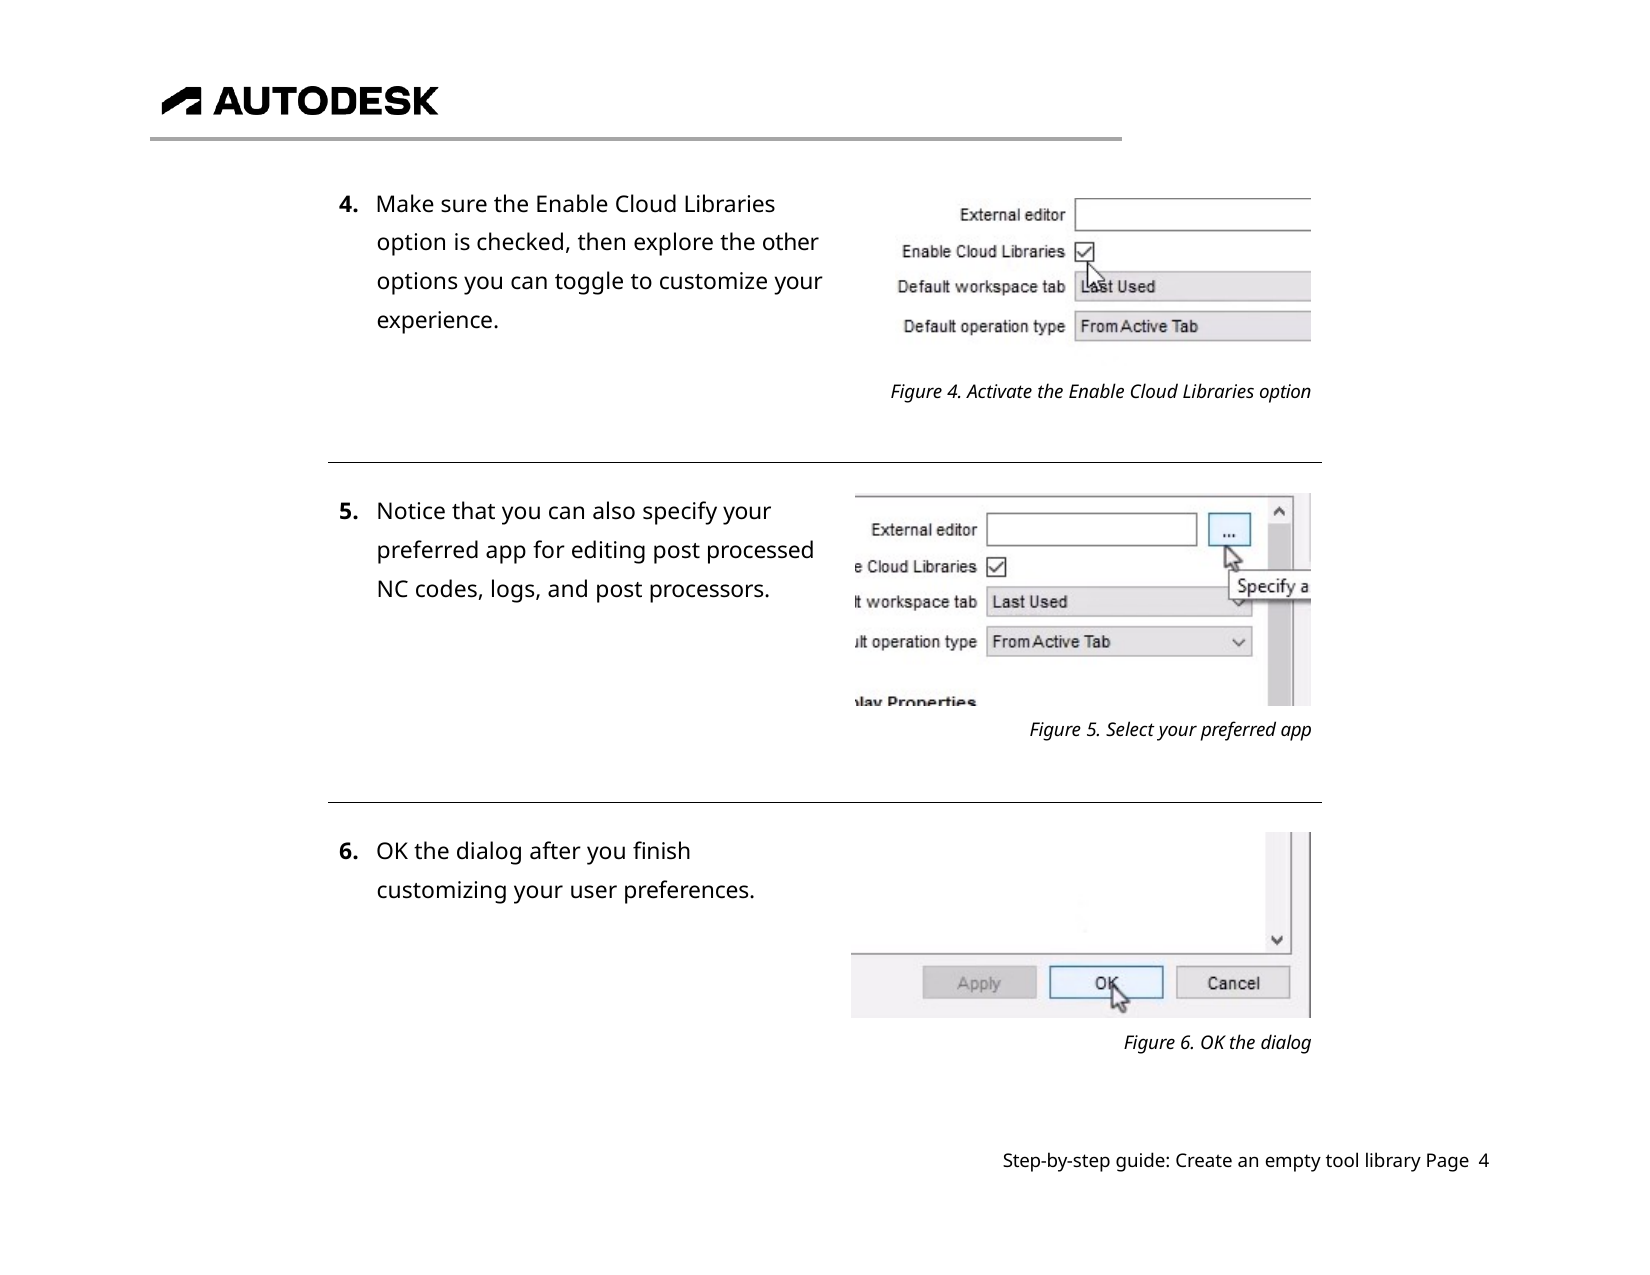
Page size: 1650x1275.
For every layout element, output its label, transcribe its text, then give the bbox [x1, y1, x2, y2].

picture [851, 832, 1311, 1018]
table_cell Figure 6. OK the dialog [837, 803, 1322, 1063]
slide_number Step-by-step guide: Create an empty tool library Page 3 [1000, 1145, 1509, 1275]
table_cell Figure 5. Select your preferred app [837, 463, 1322, 802]
picture [895, 198, 1311, 367]
picture [161, 86, 439, 115]
picture [854, 492, 1311, 706]
table_header 4. Make sure the Enable Cloud Libraries option is checked, then explore the other options you can toggle to customize your experience. [328, 187, 837, 462]
table_cell 5. Notice that you can also specify your preferred app for editing post processed NC codes, logs, and post processors. [328, 463, 837, 802]
table_header Figure 4. Activate the Enable Cloud Libraries option [837, 187, 1322, 462]
table_cell 6. OK the dialog after you finish customizing your user preferences. [328, 803, 837, 1063]
